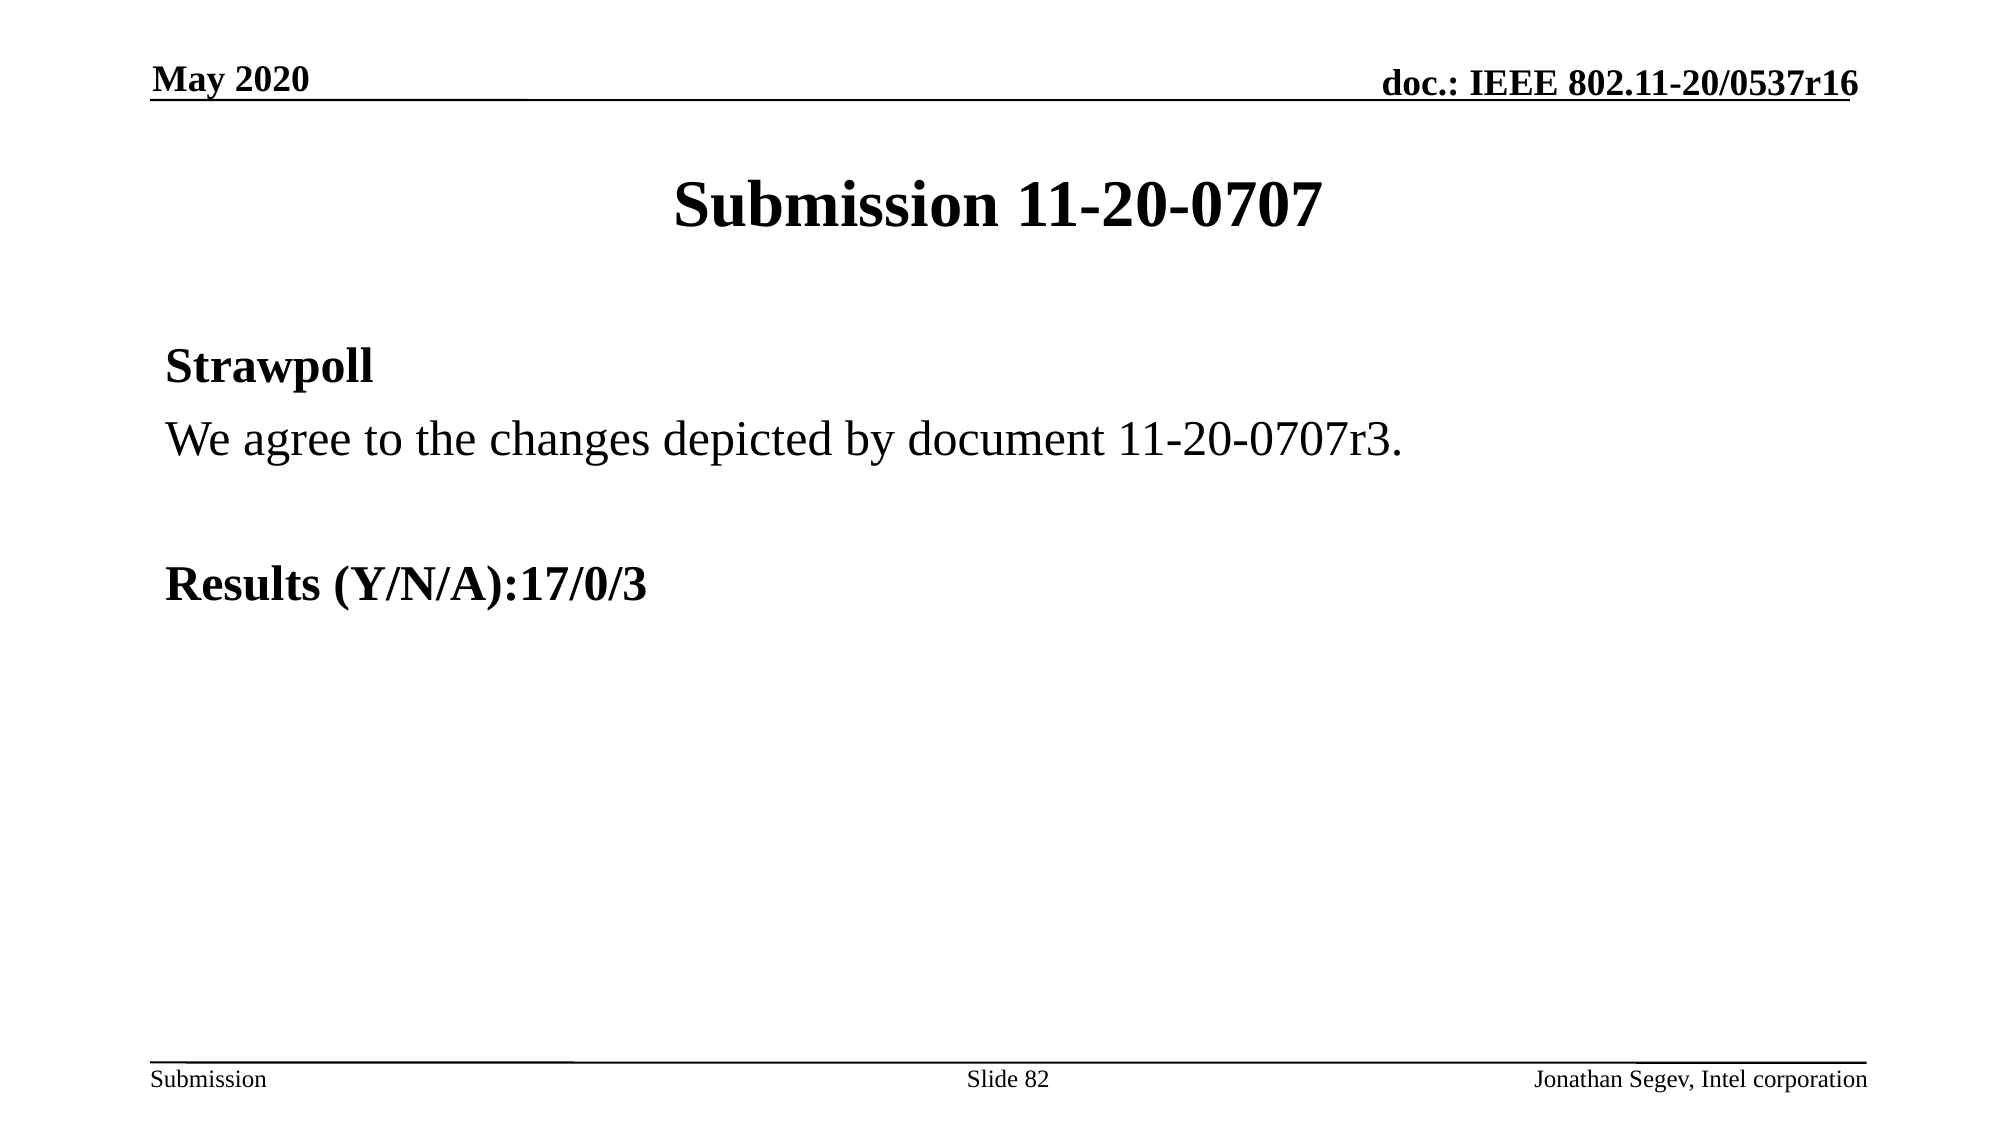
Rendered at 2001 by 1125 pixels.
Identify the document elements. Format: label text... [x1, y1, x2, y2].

slide_number Slide 82 [950, 1061, 1067, 1123]
list Strawpoll We agree to the changes depicted by document 11-20-0707r3. Results (Y/N/A):17/0/3 [149, 324, 1850, 1000]
title Submission 11-20-0707 [149, 112, 1850, 288]
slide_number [152, 54, 563, 100]
footer Jonathan Segev, Intel corporation [1171, 1061, 1869, 1093]
